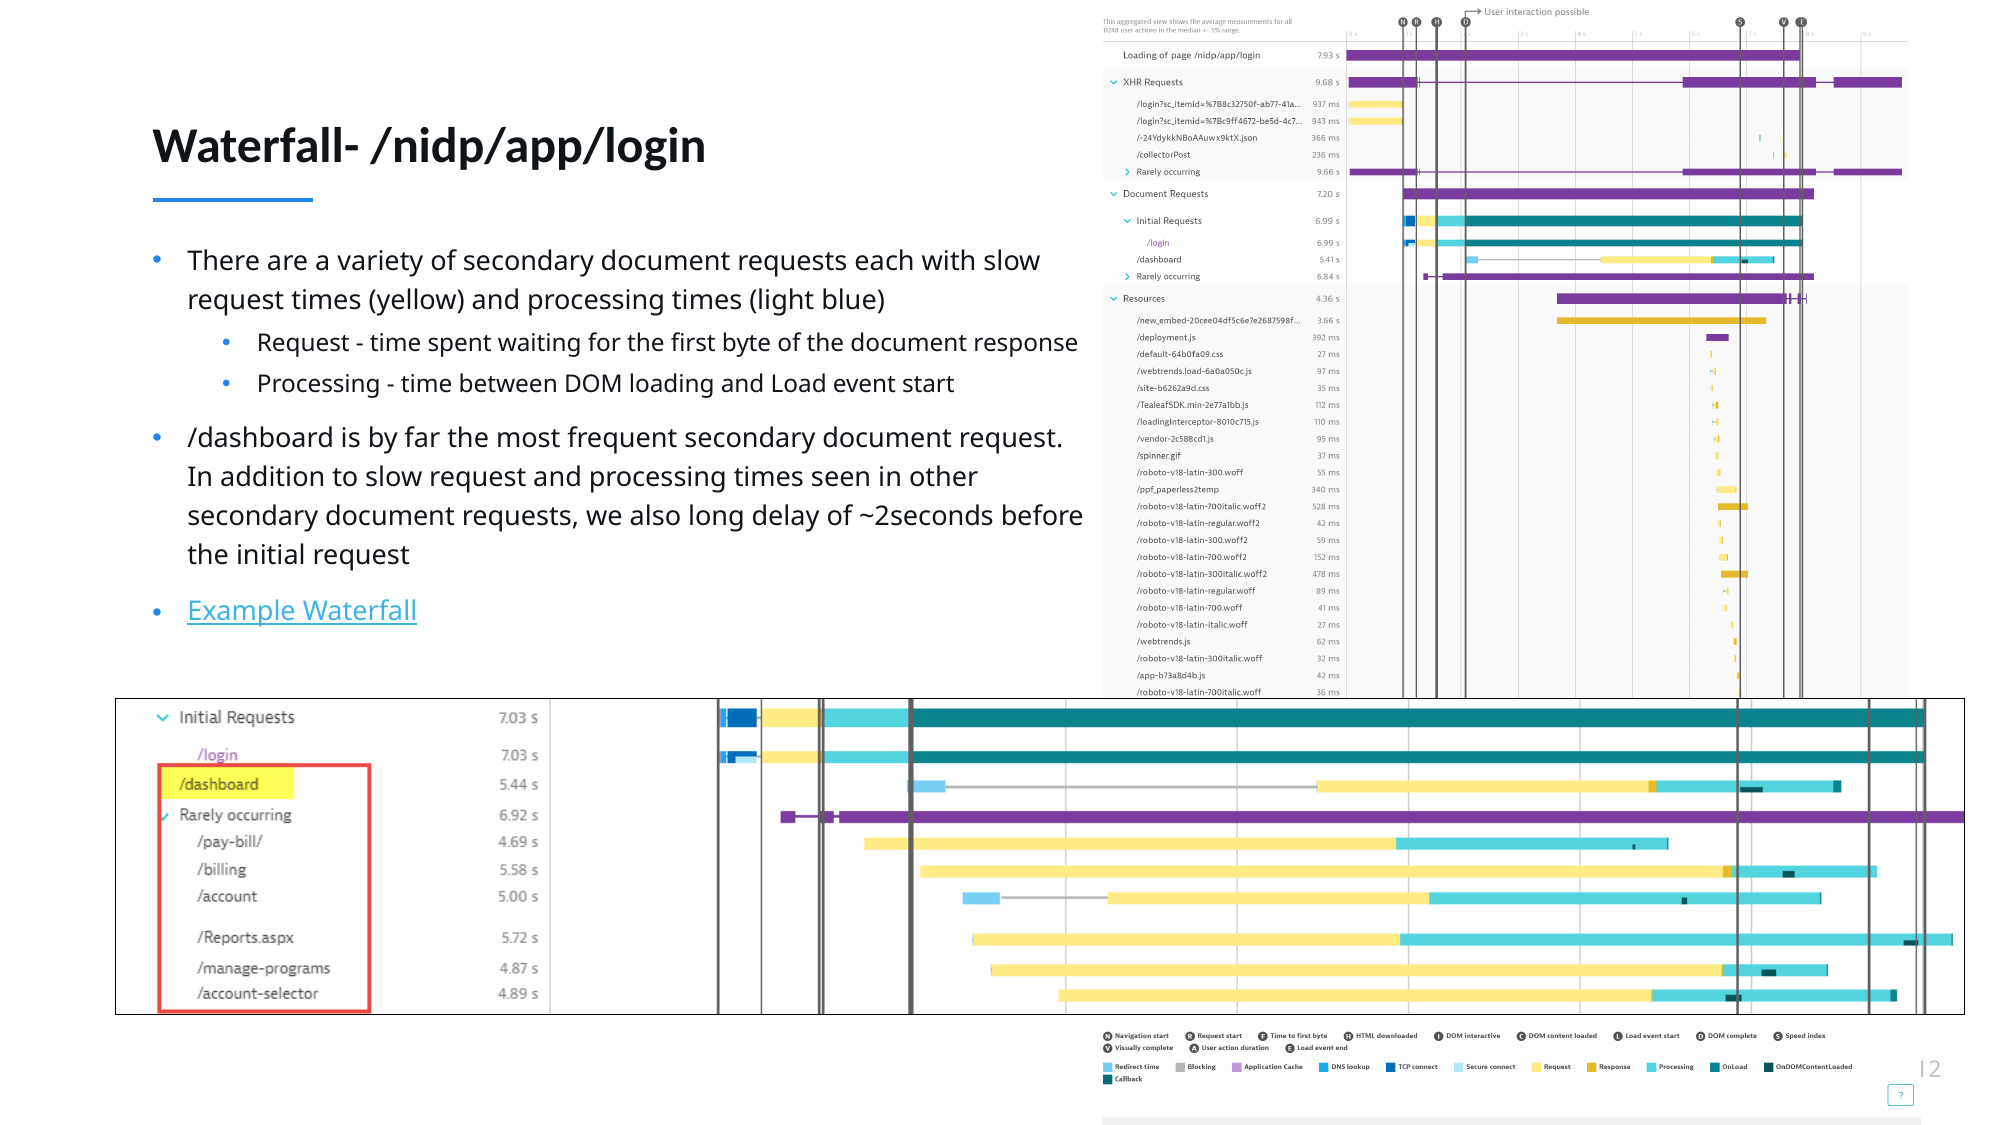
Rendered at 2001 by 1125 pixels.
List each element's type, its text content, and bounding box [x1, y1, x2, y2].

title Waterfall- /nidp/app/login [137, 59, 878, 181]
picture [115, 0, 1965, 1125]
list There are a variety of secondary document requests each with slow request times (yellow) and processing times (light blue) Request - time spent waiting for the first byte of the document response Processing - time between DOM loading and Load event start /dashboard is by far the most frequent secondary document request. In addition to slow request and processing times seen in other secondary document requests, we also long delay of ~2seconds before the initial request Example Waterfall [137, 229, 1102, 651]
